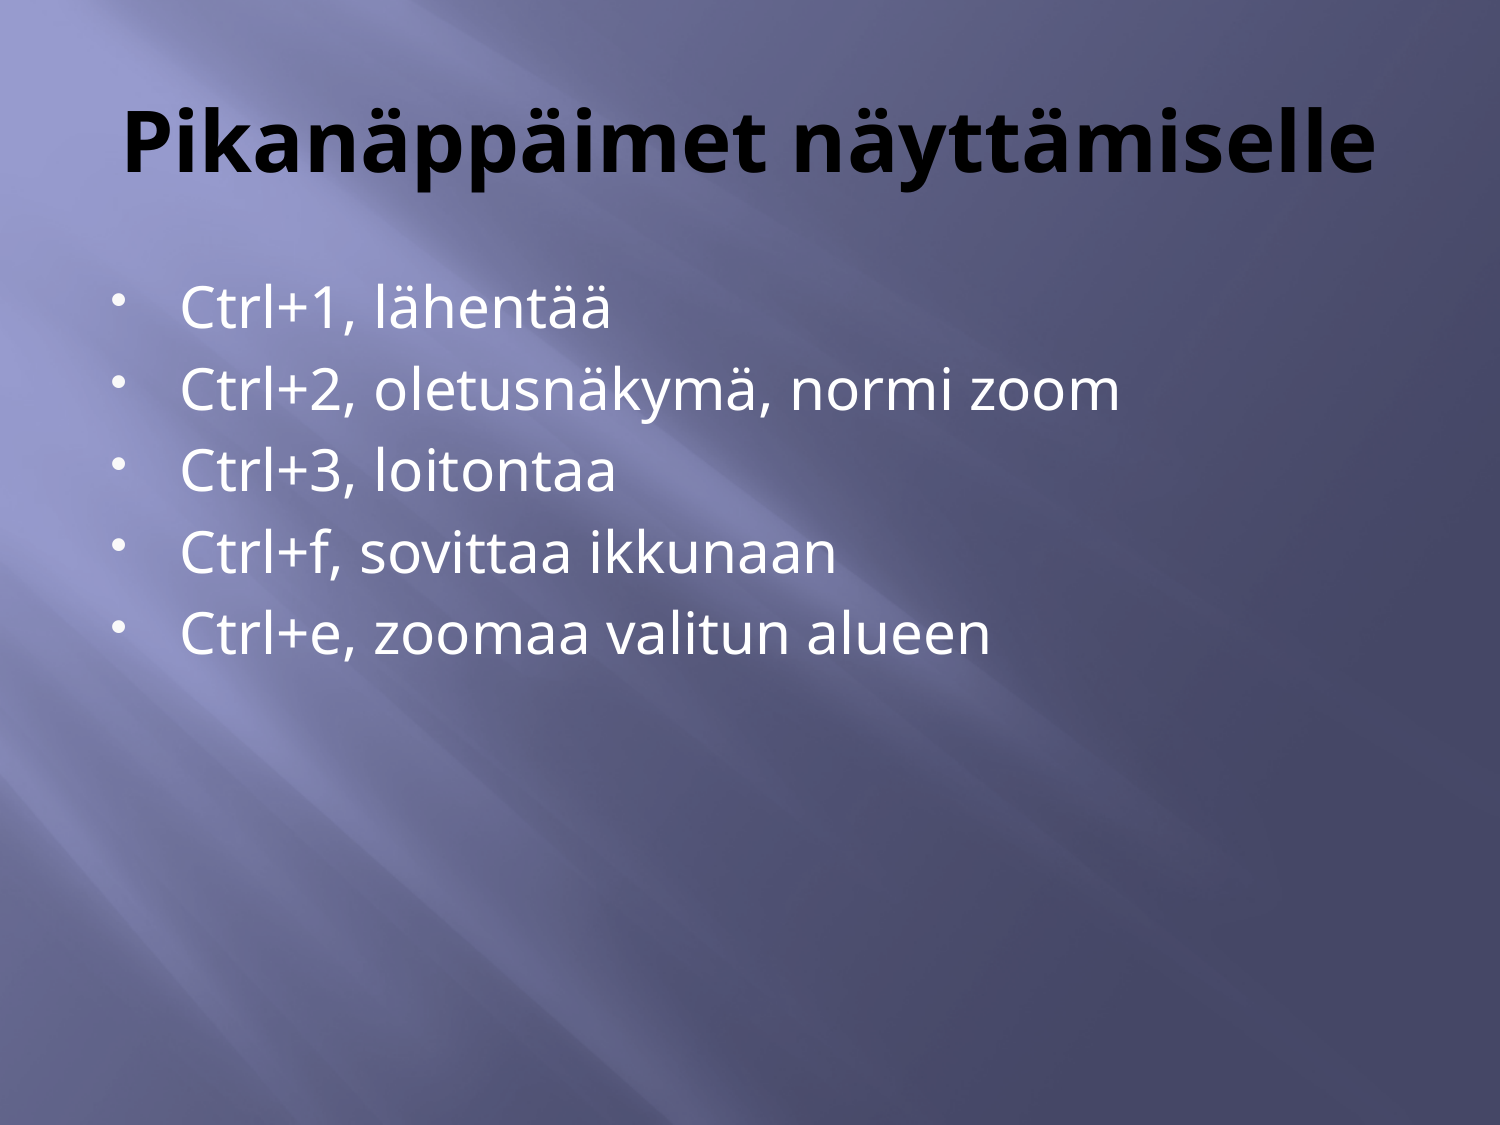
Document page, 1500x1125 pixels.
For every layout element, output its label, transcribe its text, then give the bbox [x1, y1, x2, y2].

list Ctrl+1, lähentää Ctrl+2, oletusnäkymä, normi zoom Ctrl+3, loitontaa Ctrl+f, sovittaa ikkunaan Ctrl+e, zoomaa valitun alueen [75, 262, 1425, 1035]
title Pikanäppäimet näyttämiselle [75, 45, 1425, 233]
